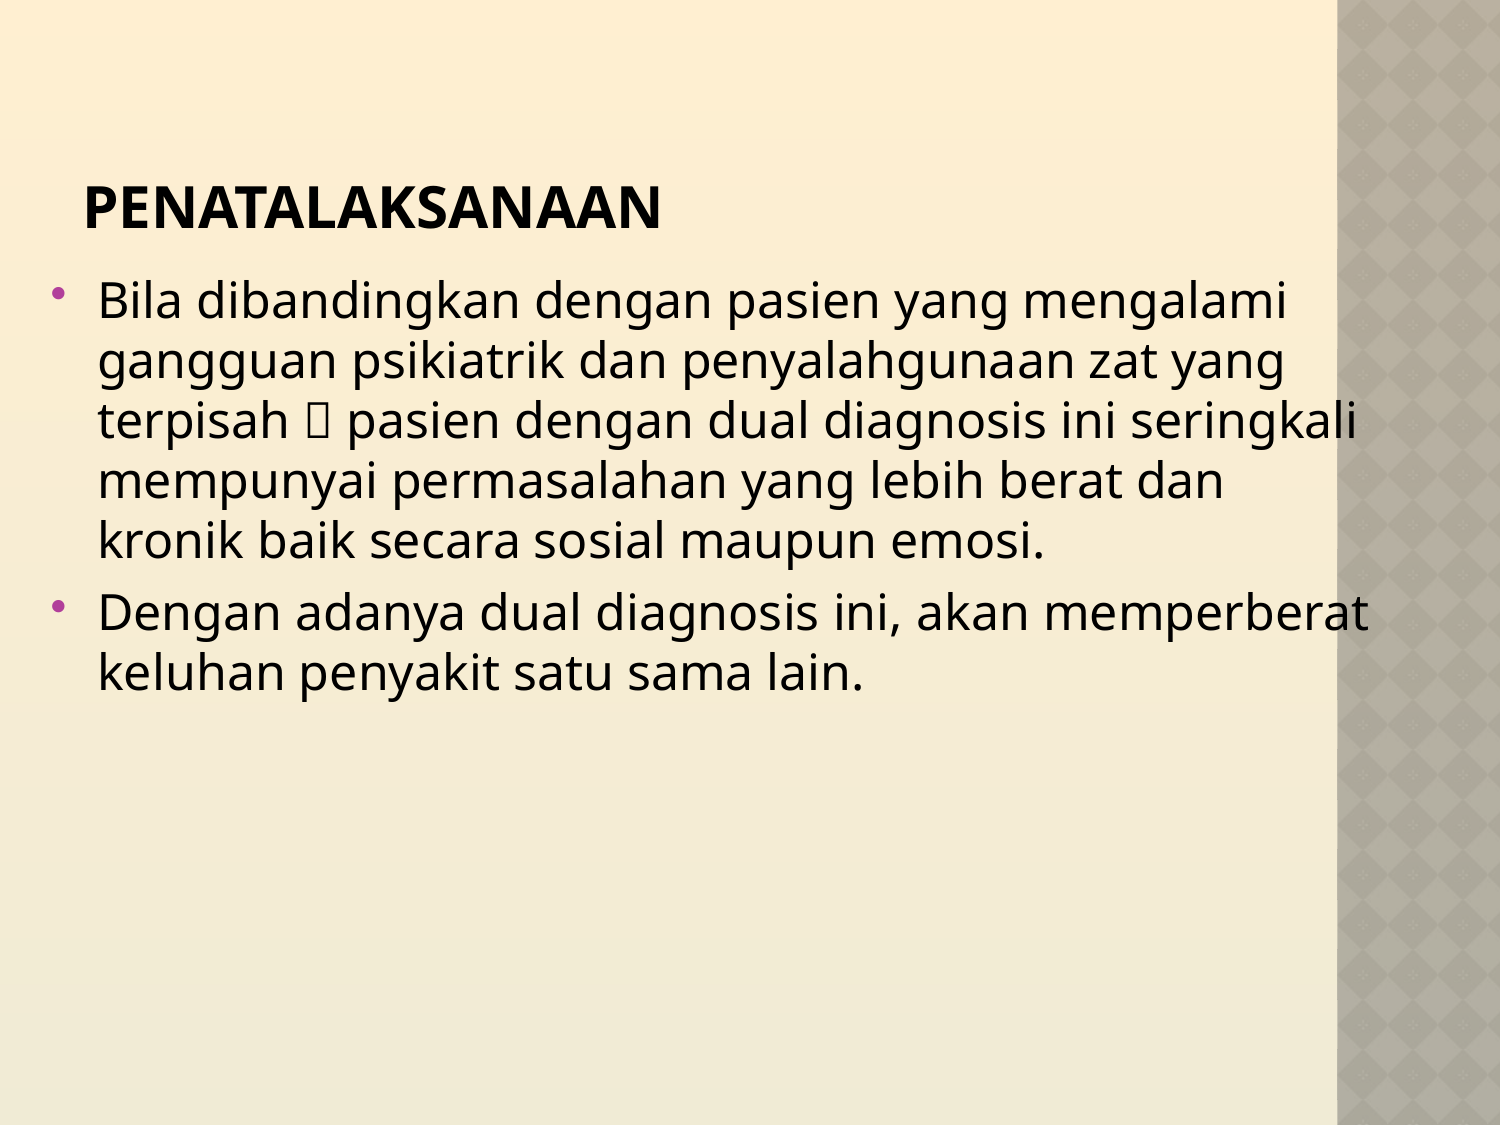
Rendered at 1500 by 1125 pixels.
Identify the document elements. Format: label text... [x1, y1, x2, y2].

title Penatalaksanaan [75, 52, 1263, 240]
list Bila dibandingkan dengan pasien yang mengalami gangguan psikiatrik dan penyalahgunaan zat yang terpisah  pasien dengan dual diagnosis ini seringkali mempunyai permasalahan yang lebih berat dan kronik baik secara sosial maupun emosi. Dengan adanya dual diagnosis ini, akan memperberat keluhan penyakit satu sama lain. [37, 260, 1388, 1011]
